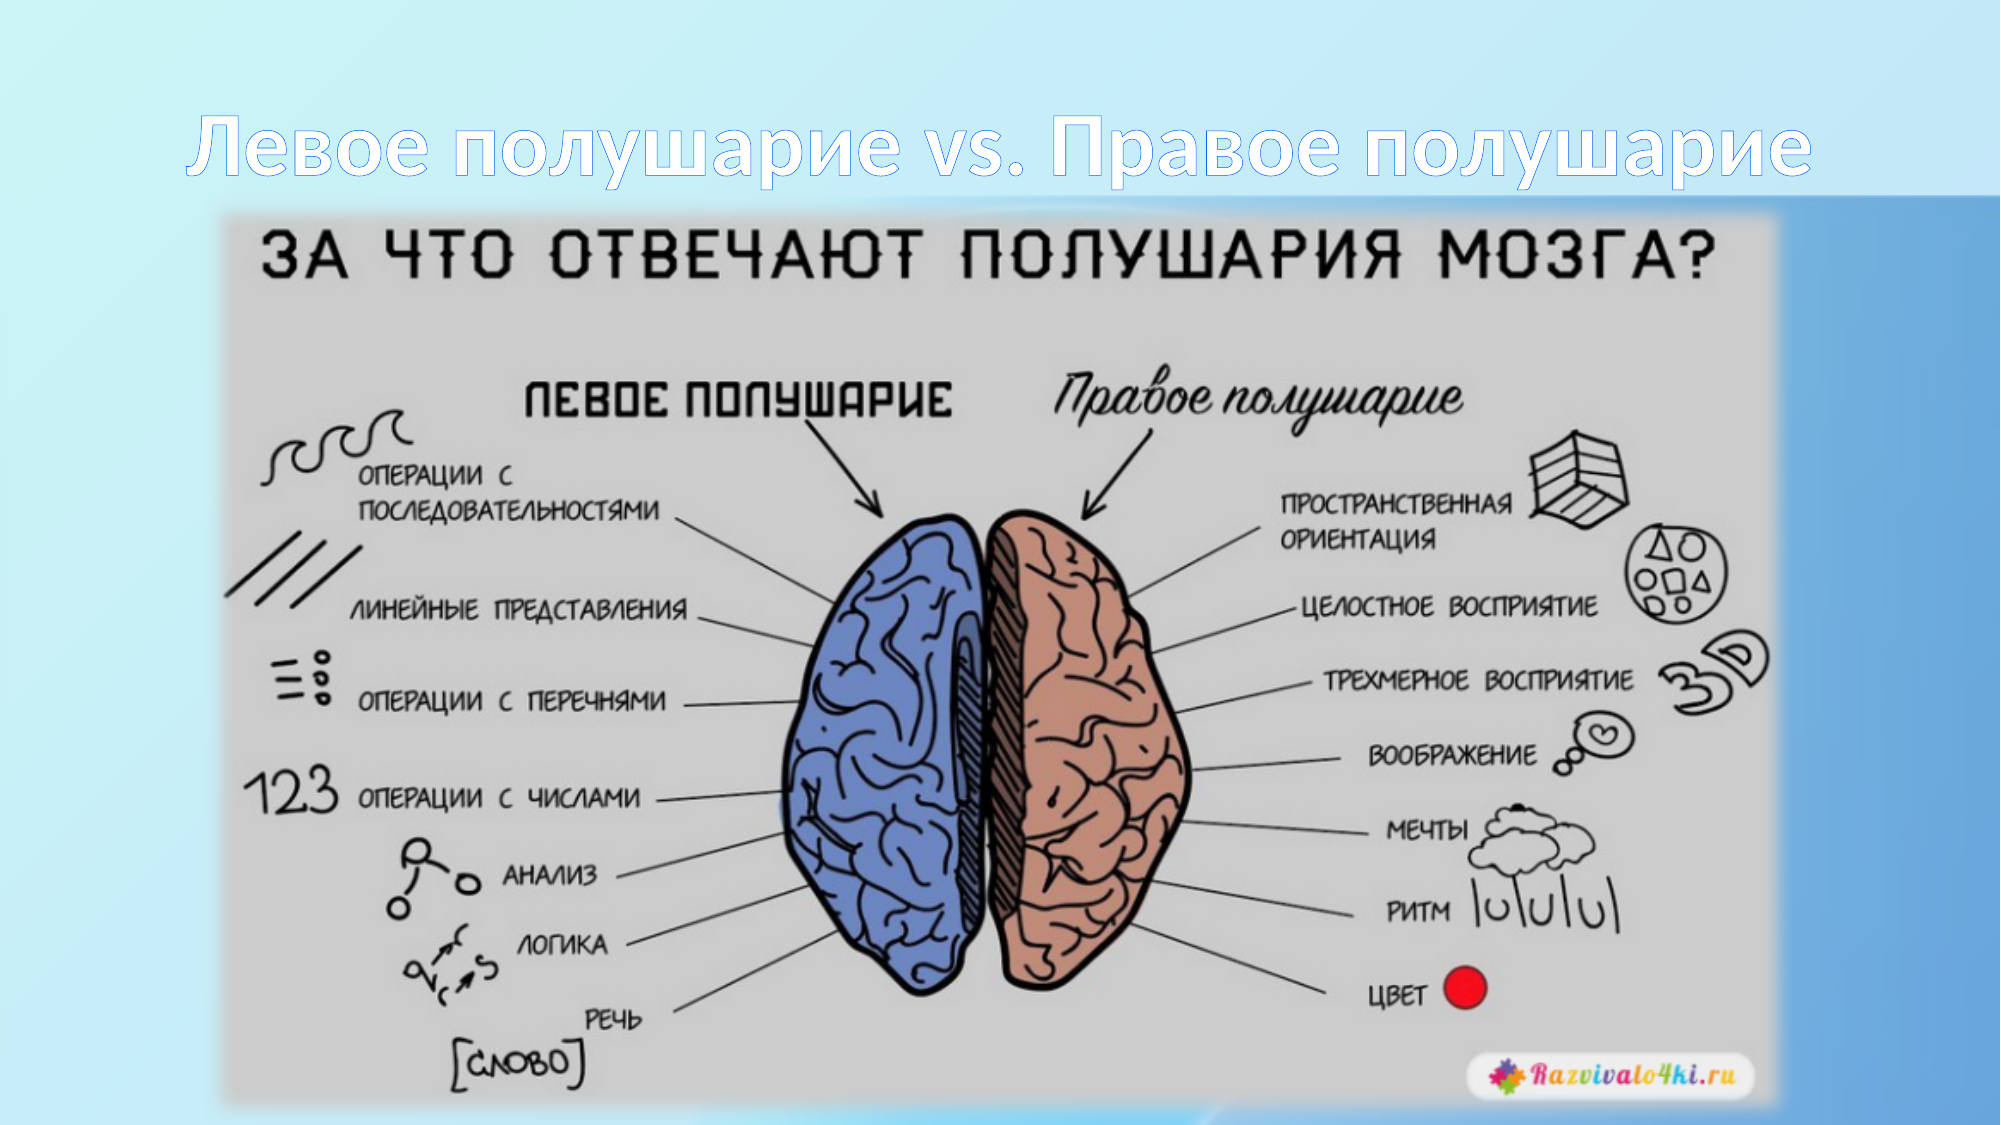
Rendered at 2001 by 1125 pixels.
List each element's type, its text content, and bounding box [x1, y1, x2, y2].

title Левое полушарие vs. Правое полушарие [99, 45, 1900, 233]
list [203, 196, 1797, 1125]
picture [0, 0, 2000, 1125]
